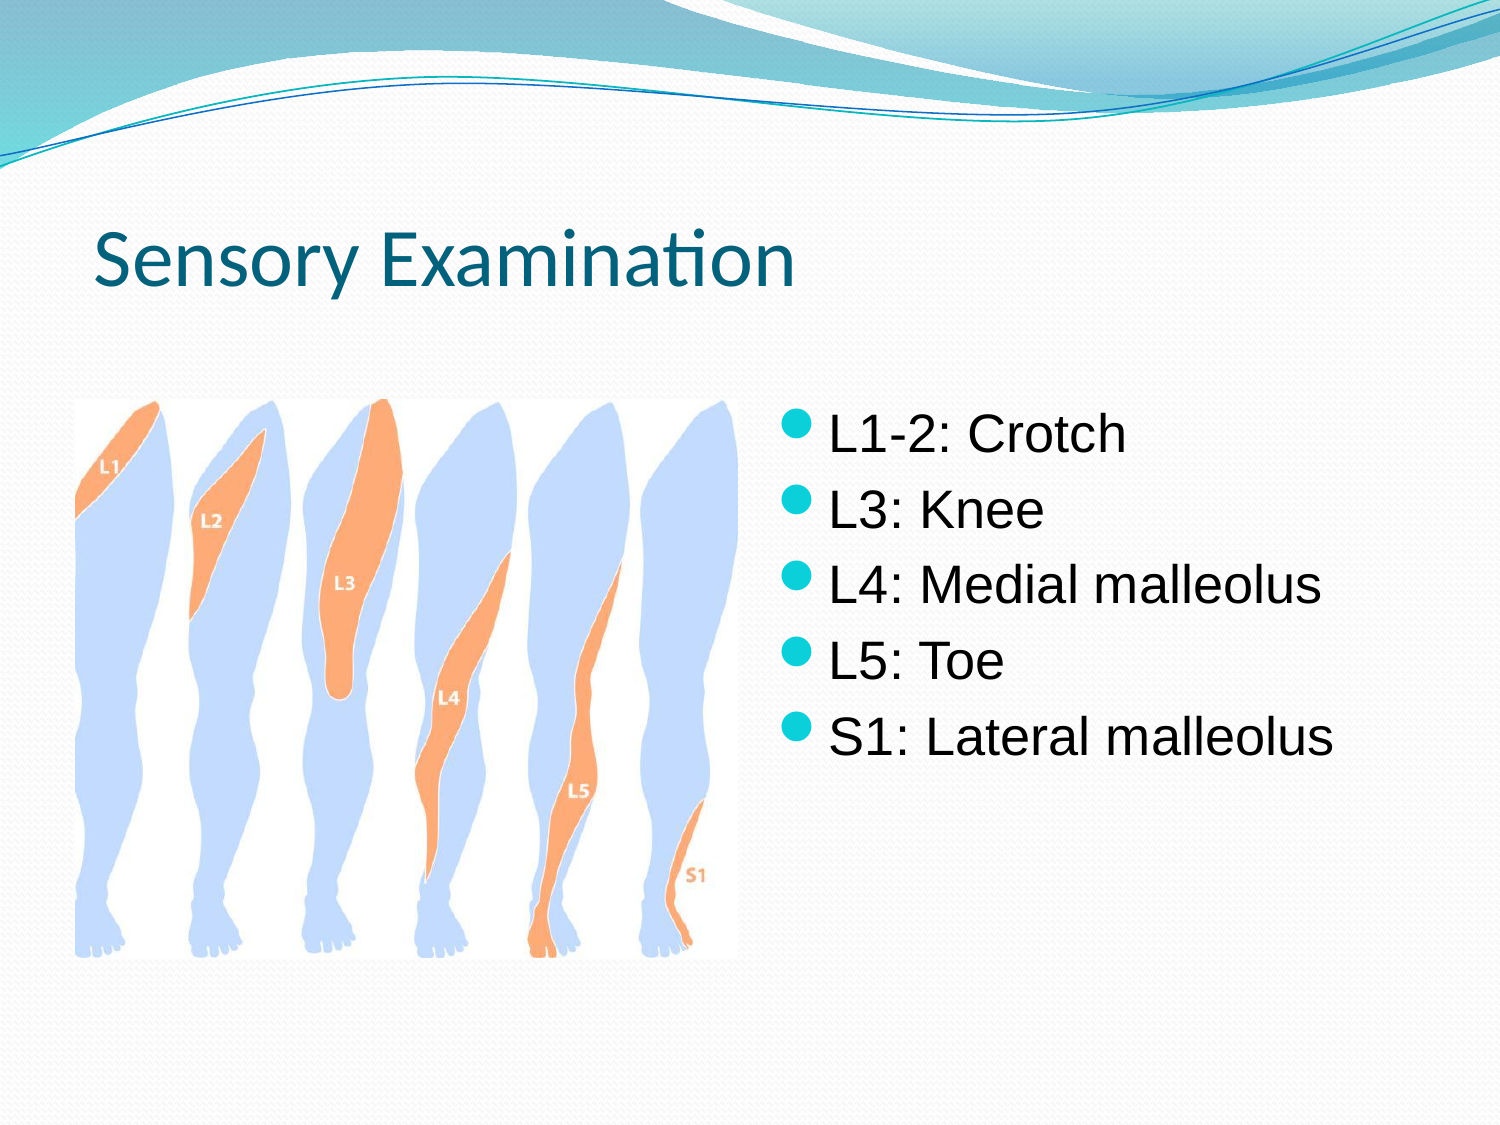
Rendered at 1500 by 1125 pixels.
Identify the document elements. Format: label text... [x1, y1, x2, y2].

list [74, 399, 738, 958]
list L1-2: Crotch L3: Knee L4: Medial malleolus L5: Toe S1: Lateral malleolus [762, 314, 1425, 1043]
title Sensory Examination [75, 115, 1425, 303]
